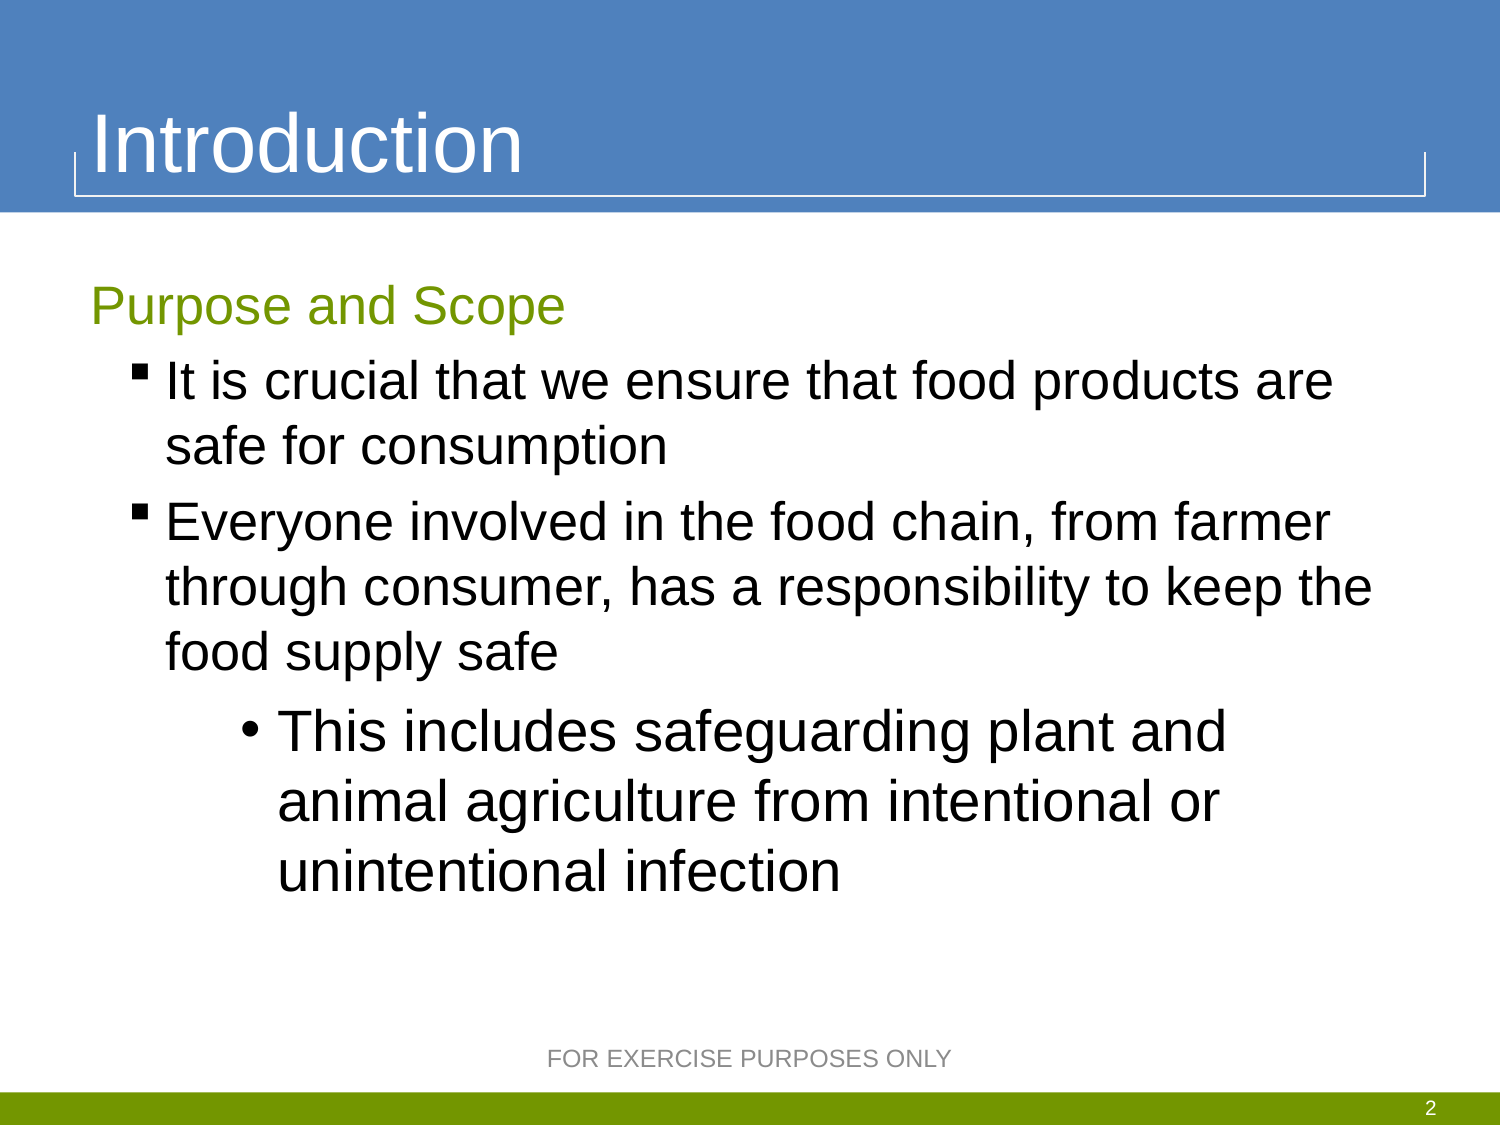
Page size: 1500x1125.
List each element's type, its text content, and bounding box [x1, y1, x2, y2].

list Purpose and Scope It is crucial that we ensure that food products are safe for consumption Everyone involved in the food chain, from farmer through consumer, has a responsibility to keep the food supply safe This includes safeguarding plant and animal agriculture from intentional or unintentional infection [74, 262, 1426, 1006]
footer FOR EXERCISE PURPOSES ONLY [512, 1042, 988, 1103]
title Introduction [74, 44, 1426, 233]
